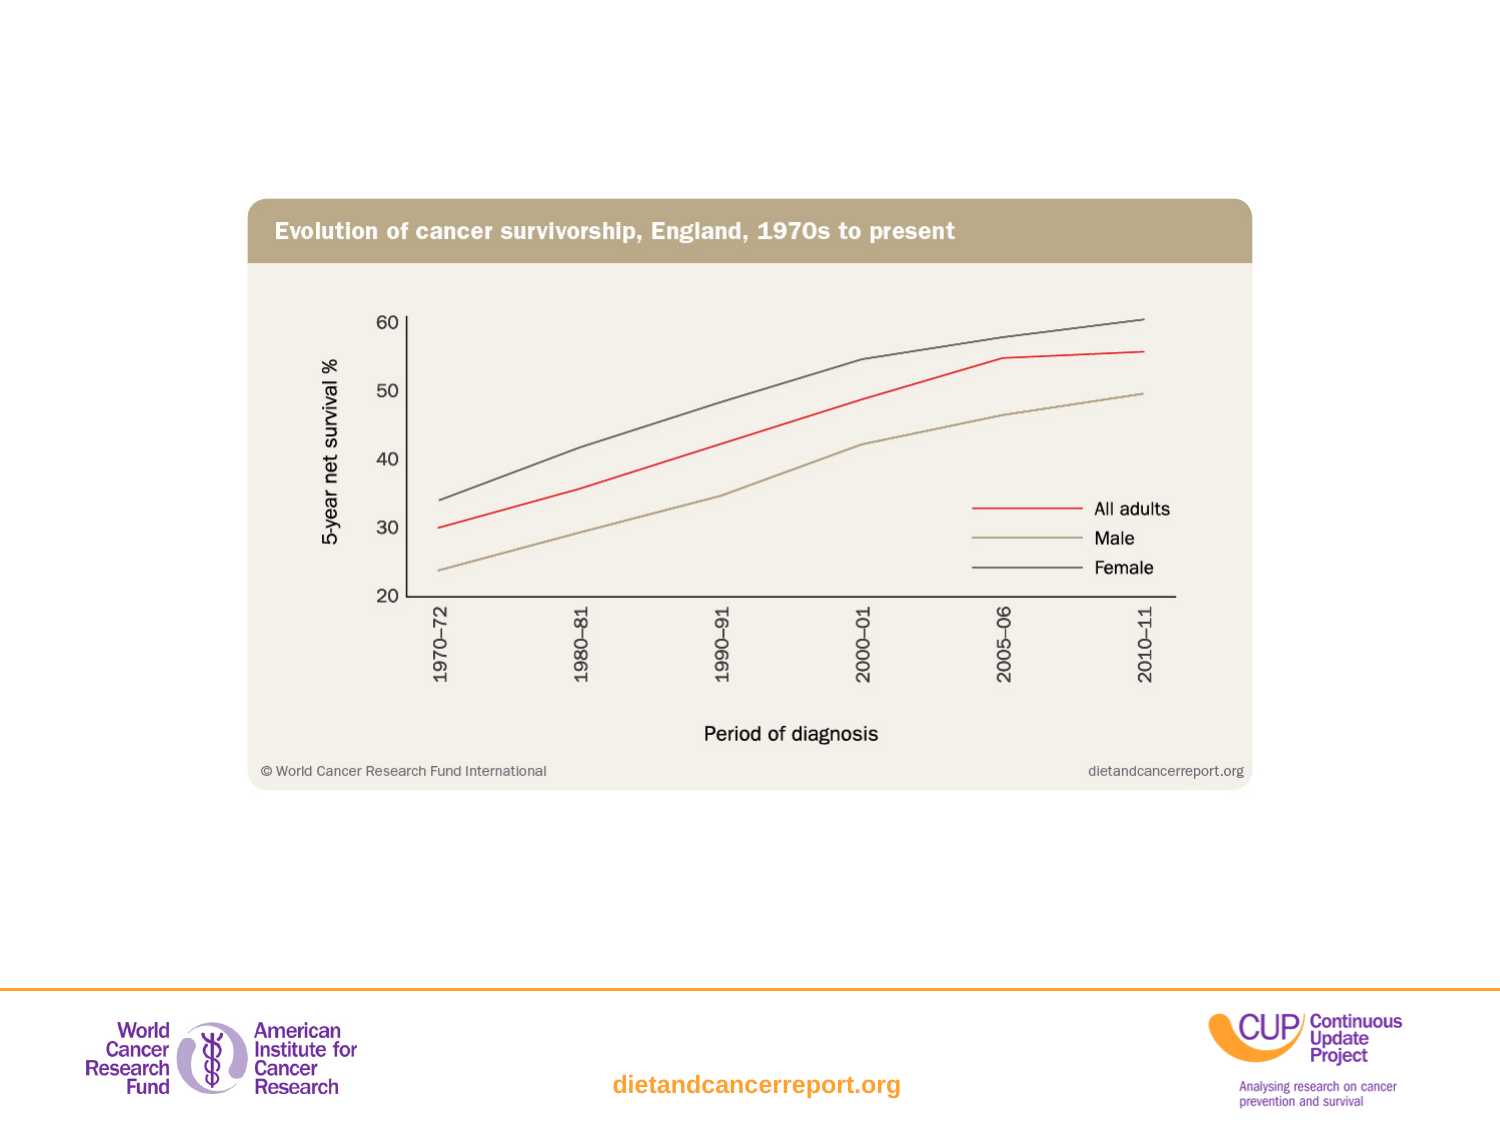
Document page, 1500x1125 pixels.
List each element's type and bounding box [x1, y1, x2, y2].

picture [218, 169, 1282, 821]
picture [86, 1022, 357, 1094]
picture [1207, 1013, 1403, 1109]
